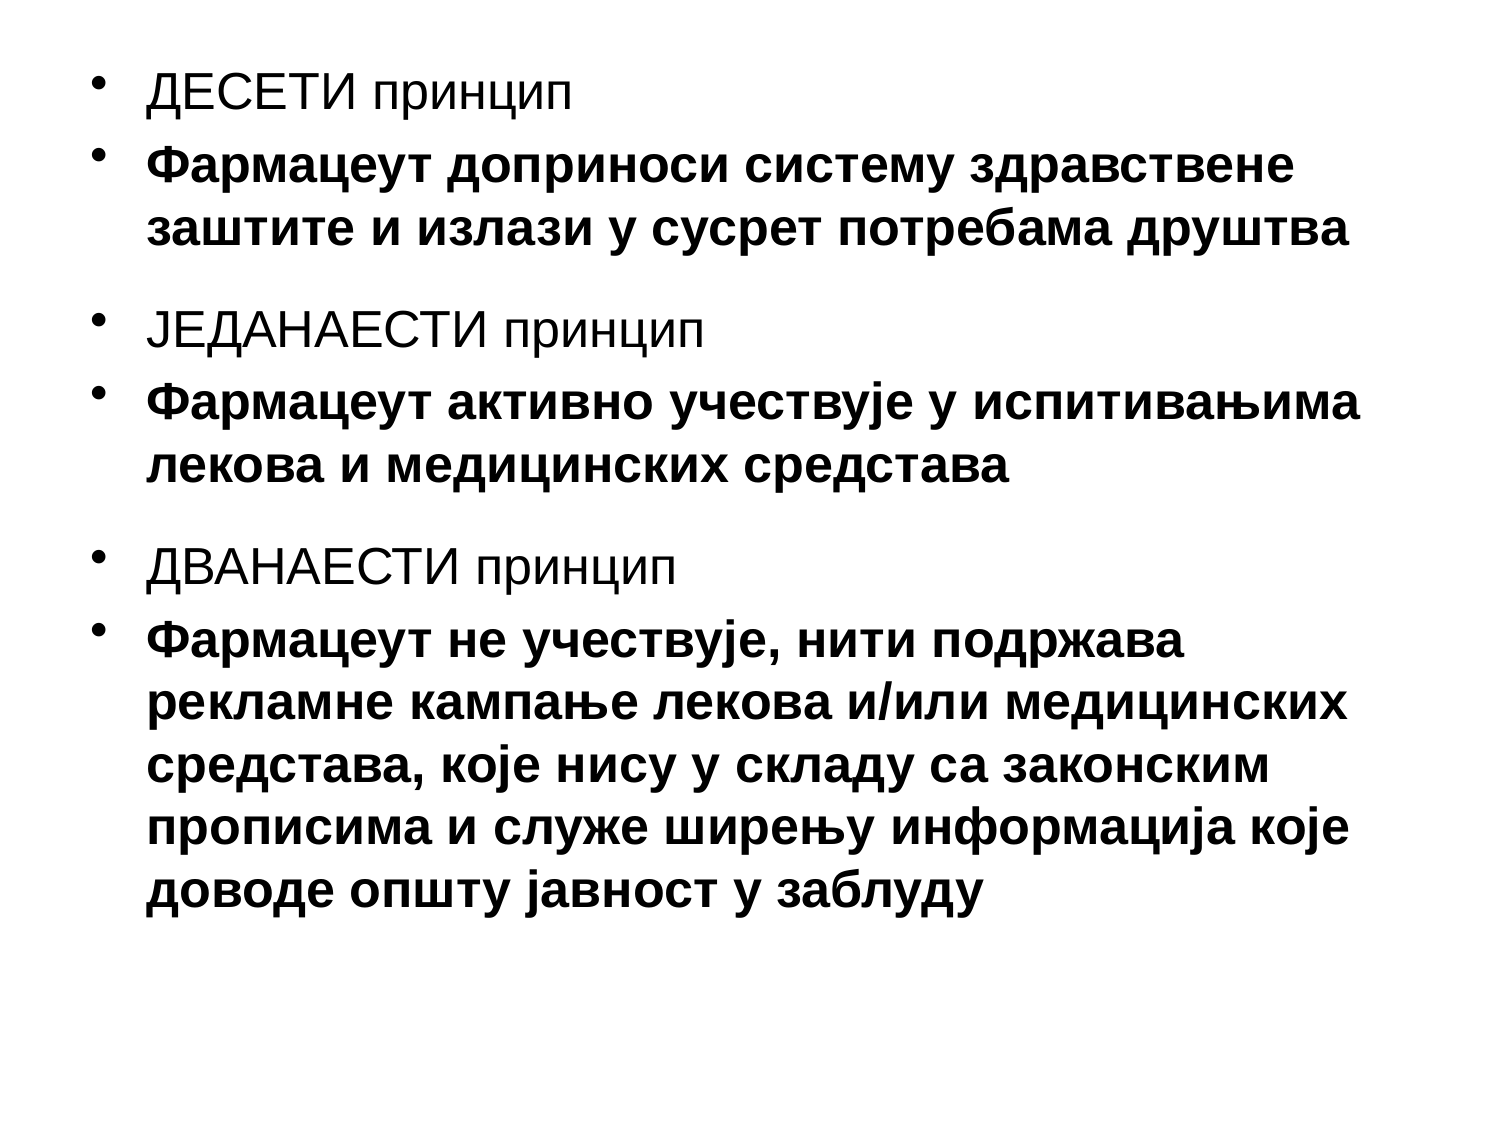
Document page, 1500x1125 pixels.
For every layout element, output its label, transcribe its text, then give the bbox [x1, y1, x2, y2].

list ДЕСЕТИ принцип Фармацеут доприноси систему здравствене заштите и излази у сусрет потребама друштва ЈЕДАНАЕСТИ принцип Фармацеут активно учествује у испитивањима лекова и медицинских средстава ДВАНАЕСТИ принцип Фармацеут не учествује, нити подржава рекламне кампање лекова и/или медицинских средстава, које нису у складу са законским прописима и служе ширењу информација које доводе општу јавност у заблуду [74, 49, 1426, 793]
